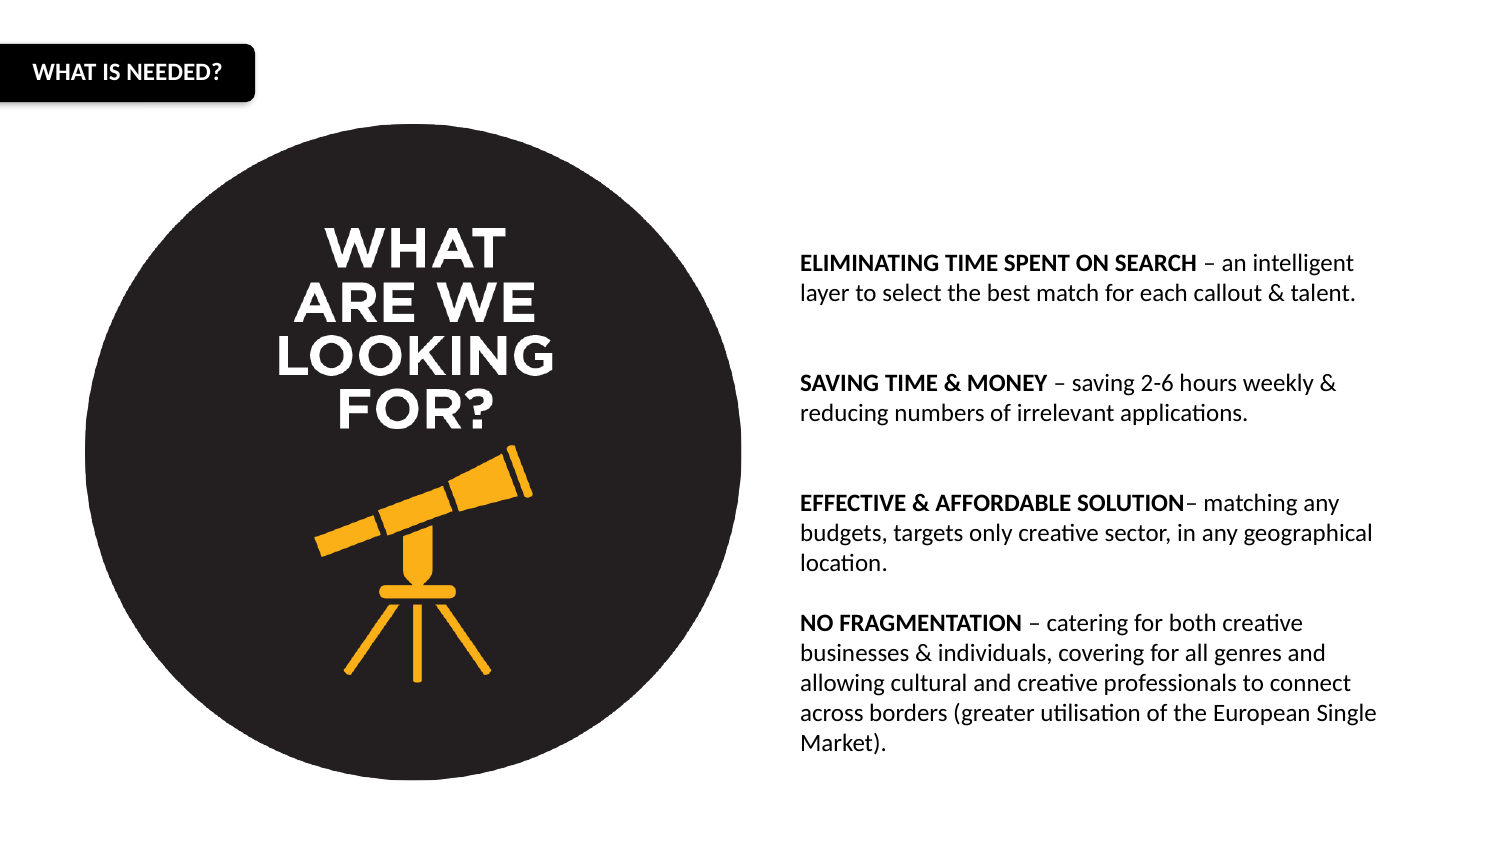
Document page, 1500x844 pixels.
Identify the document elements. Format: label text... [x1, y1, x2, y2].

picture [80, 119, 747, 786]
text_box WHAT IS NEEDED? [17, 47, 256, 93]
text_box [0, 42, 256, 103]
text_box ELIMINATING TIME SPENT ON SEARCH – an intelligent layer to select the best match for each callout & talent. SAVING TIME & MONEY – saving 2-6 hours weekly & reducing numbers of irrelevant applications. EFFECTIVE & AFFORDABLE SOLUTION– matching any budgets, targets only creative sector, in any geographical location. NO FRAGMENTATION – catering for both creative businesses & individuals, covering for all genres and allowing cultural and creative professionals to connect across borders (greater utilisation of the European Single Market). [785, 239, 1424, 794]
